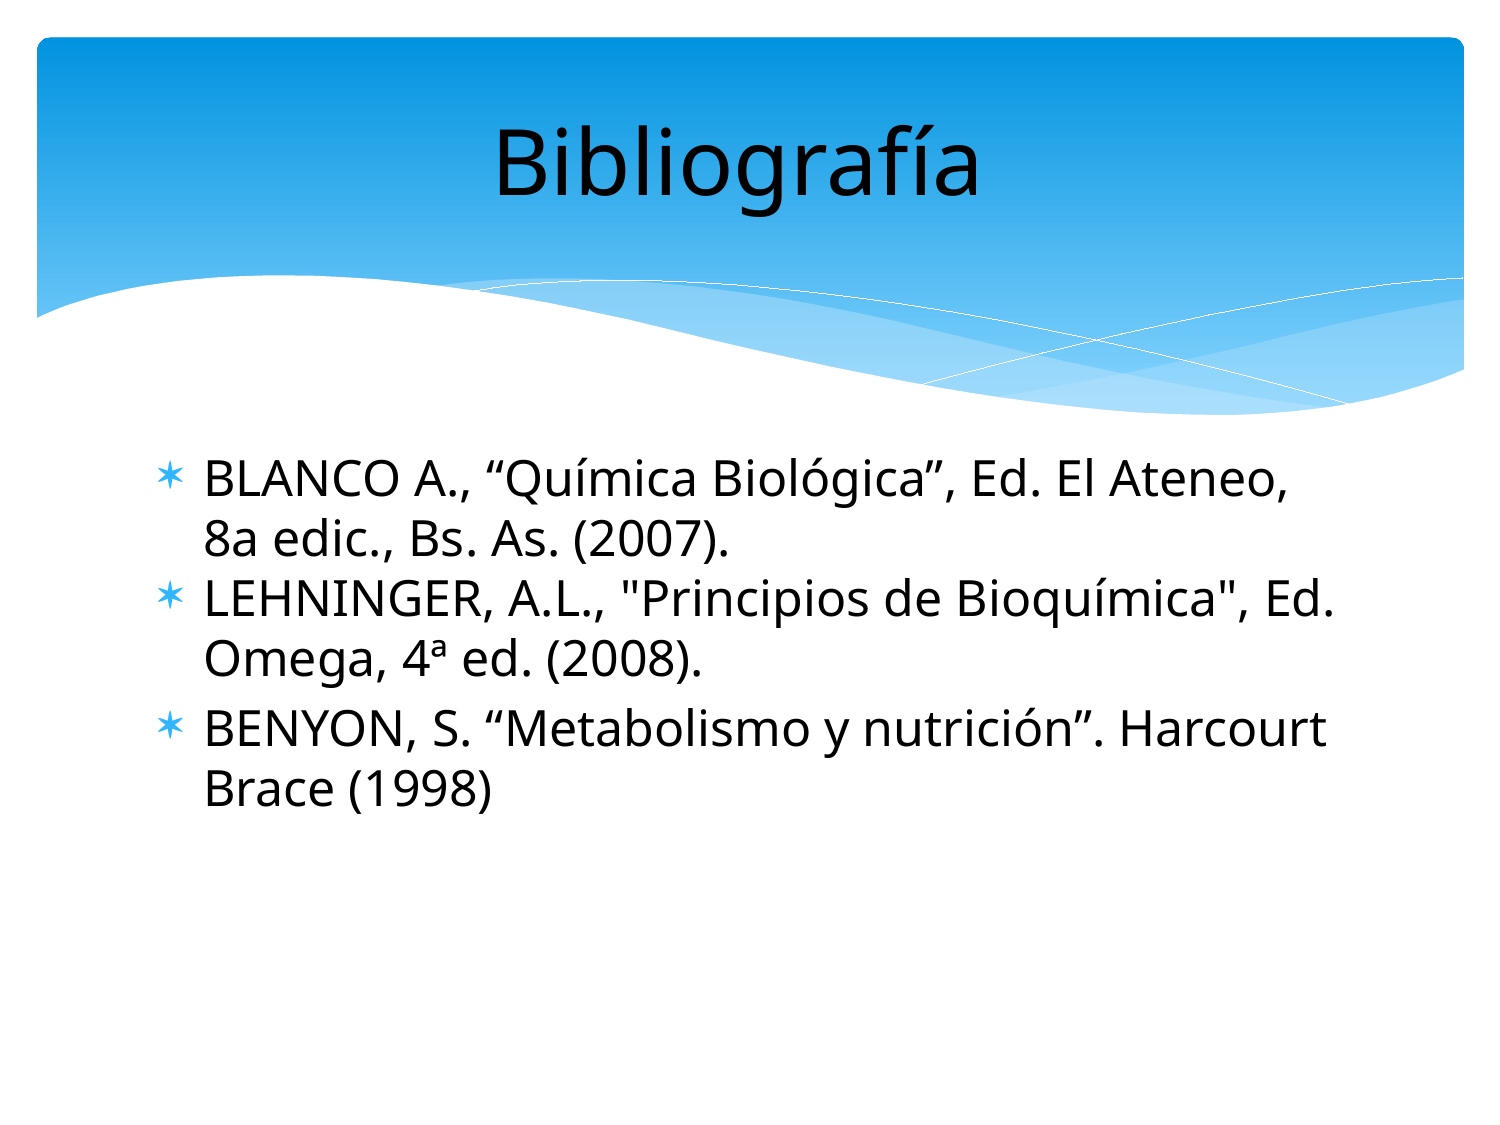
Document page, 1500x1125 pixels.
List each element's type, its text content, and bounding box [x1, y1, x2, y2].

title Bibliografía [75, 55, 1425, 261]
list BLANCO A., “Química Biológica”, Ed. El Ateneo, 8a edic., Bs. As. (2007). LEHNINGER, A.L., "Principios de Bioquímica", Ed. Omega, 4ª ed. (2008). BENYON, S. “Metabolismo y nutrición”. Harcourt Brace (1998) [143, 438, 1359, 1005]
